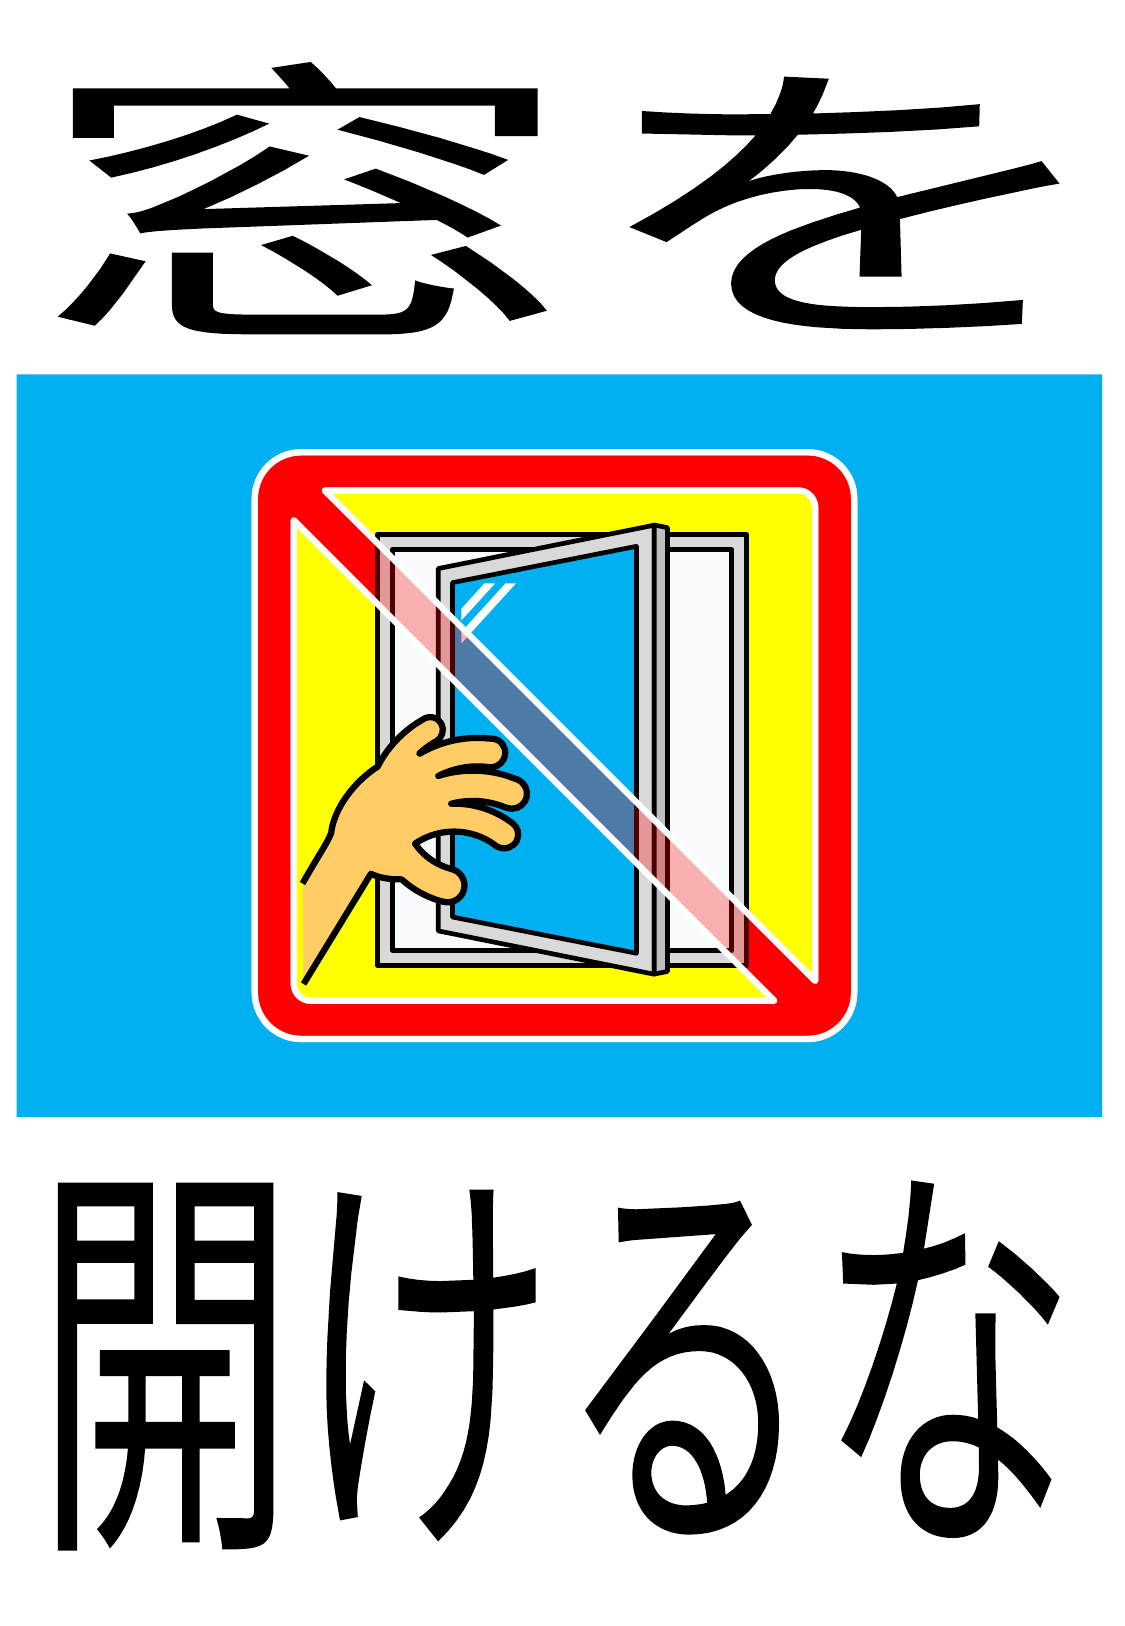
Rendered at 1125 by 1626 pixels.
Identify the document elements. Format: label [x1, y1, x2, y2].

text_box [15, 372, 1104, 1119]
text_box [254, 452, 855, 1040]
